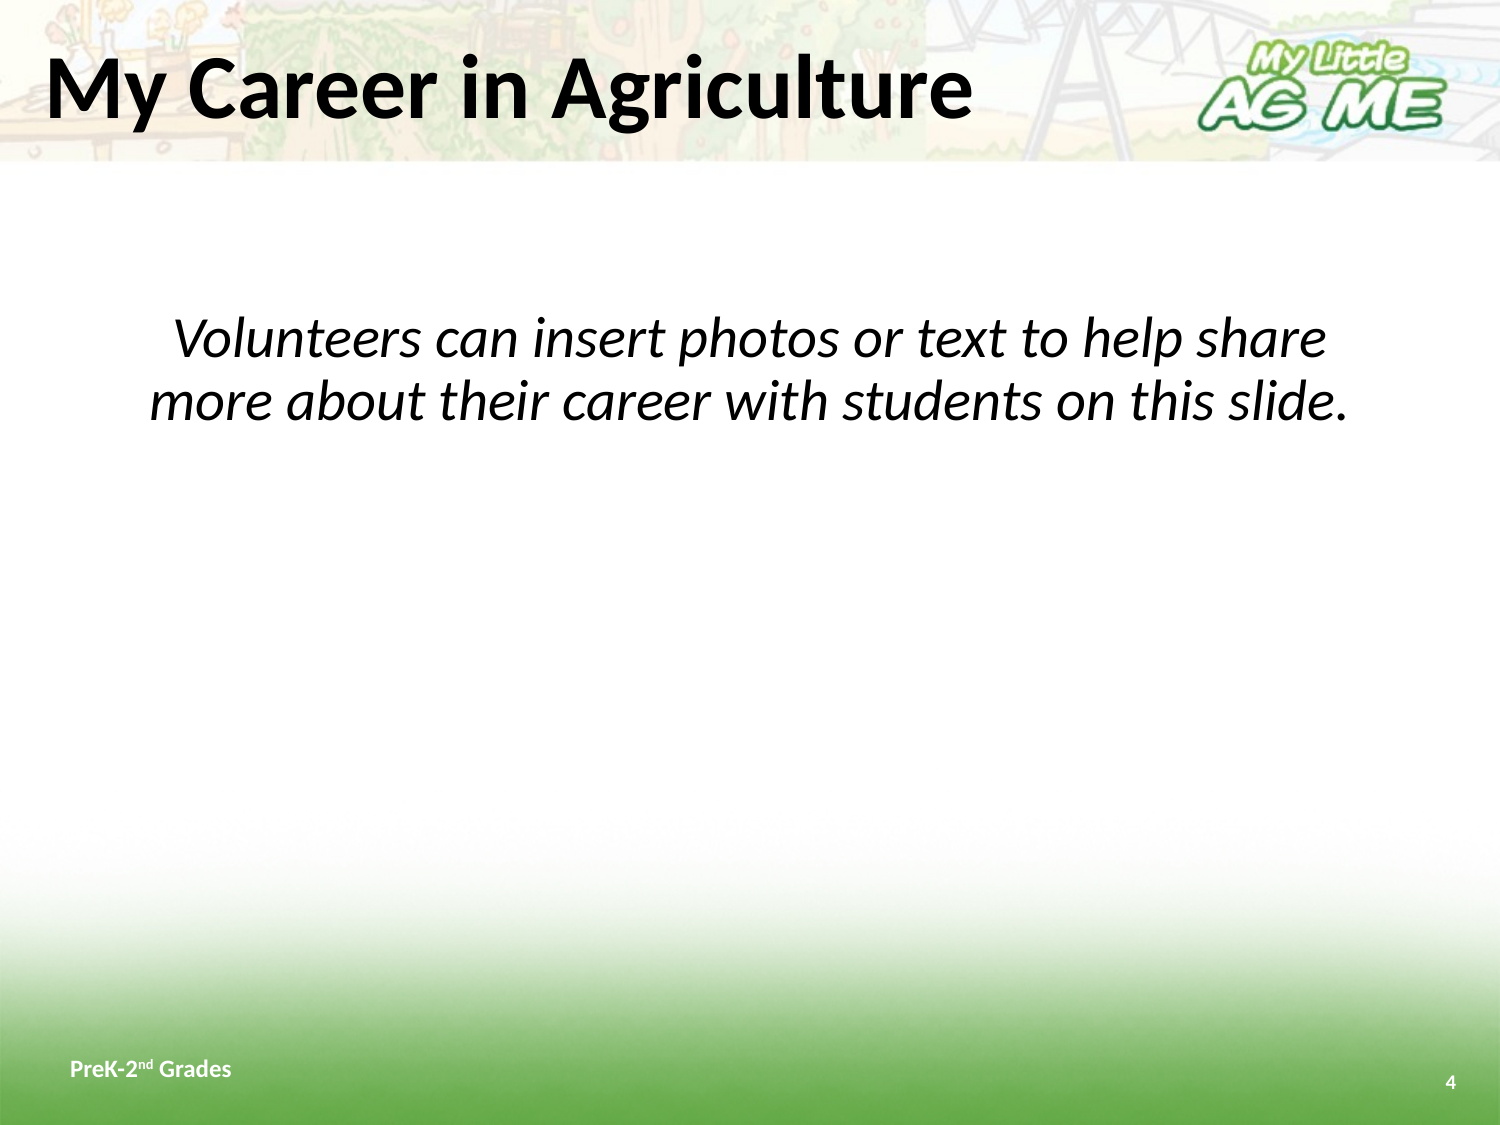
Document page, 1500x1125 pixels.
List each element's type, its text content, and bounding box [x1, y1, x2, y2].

title My Career in Agriculture [29, 7, 1324, 172]
list Volunteers can insert photos or text to help share more about their career with students on this slide. [103, 299, 1397, 1014]
picture [0, 0, 1500, 1125]
